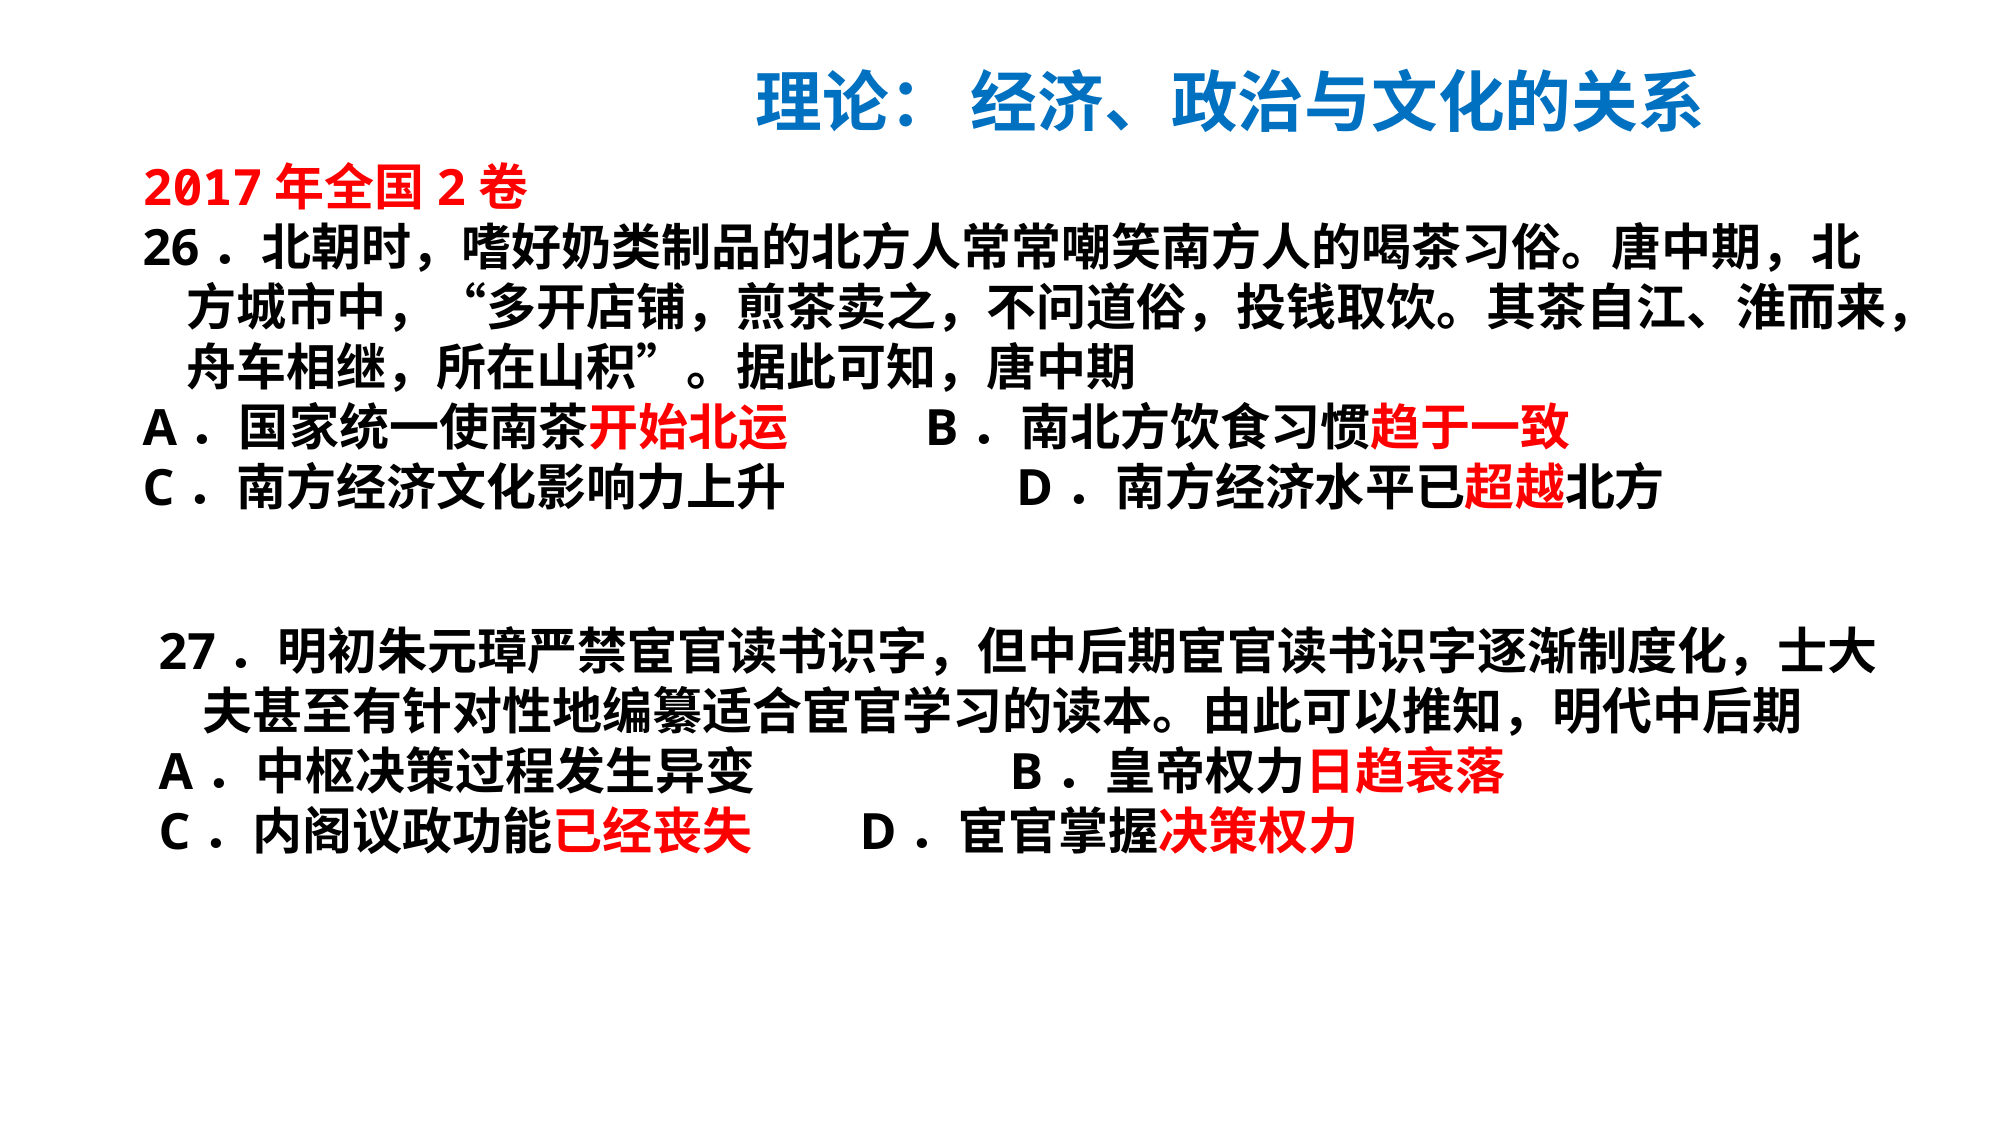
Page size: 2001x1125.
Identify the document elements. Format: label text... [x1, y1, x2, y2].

text_box 理论： 经济、政治与文化的关系 [740, 52, 1721, 147]
text_box 27．明初朱元璋严禁宦官读书识字，但中后期宦官读书识字逐渐制度化，士大夫甚至有针对性地编纂适合宦官学习的读本。由此可以推知，明代中后期 A．中枢决策过程发生异变 B．皇帝权力日趋衰落 C．内阁议政功能已经丧失 D．宦官掌握决策权力 [143, 612, 1926, 868]
text_box 2017年全国2卷 26．北朝时，嗜好奶类制品的北方人常常嘲笑南方人的喝茶习俗。唐中期，北方城市中，“多开店铺，煎茶卖之，不问道俗，投钱取饮。其茶自江、淮而来，舟车相继，所在山积”。据此可知，唐中期 A．国家统一使南茶开始北运 B．南北方饮食习惯趋于一致 C．南方经济文化影响力上升 D．南方经济水平已超越北方 [127, 148, 1909, 584]
